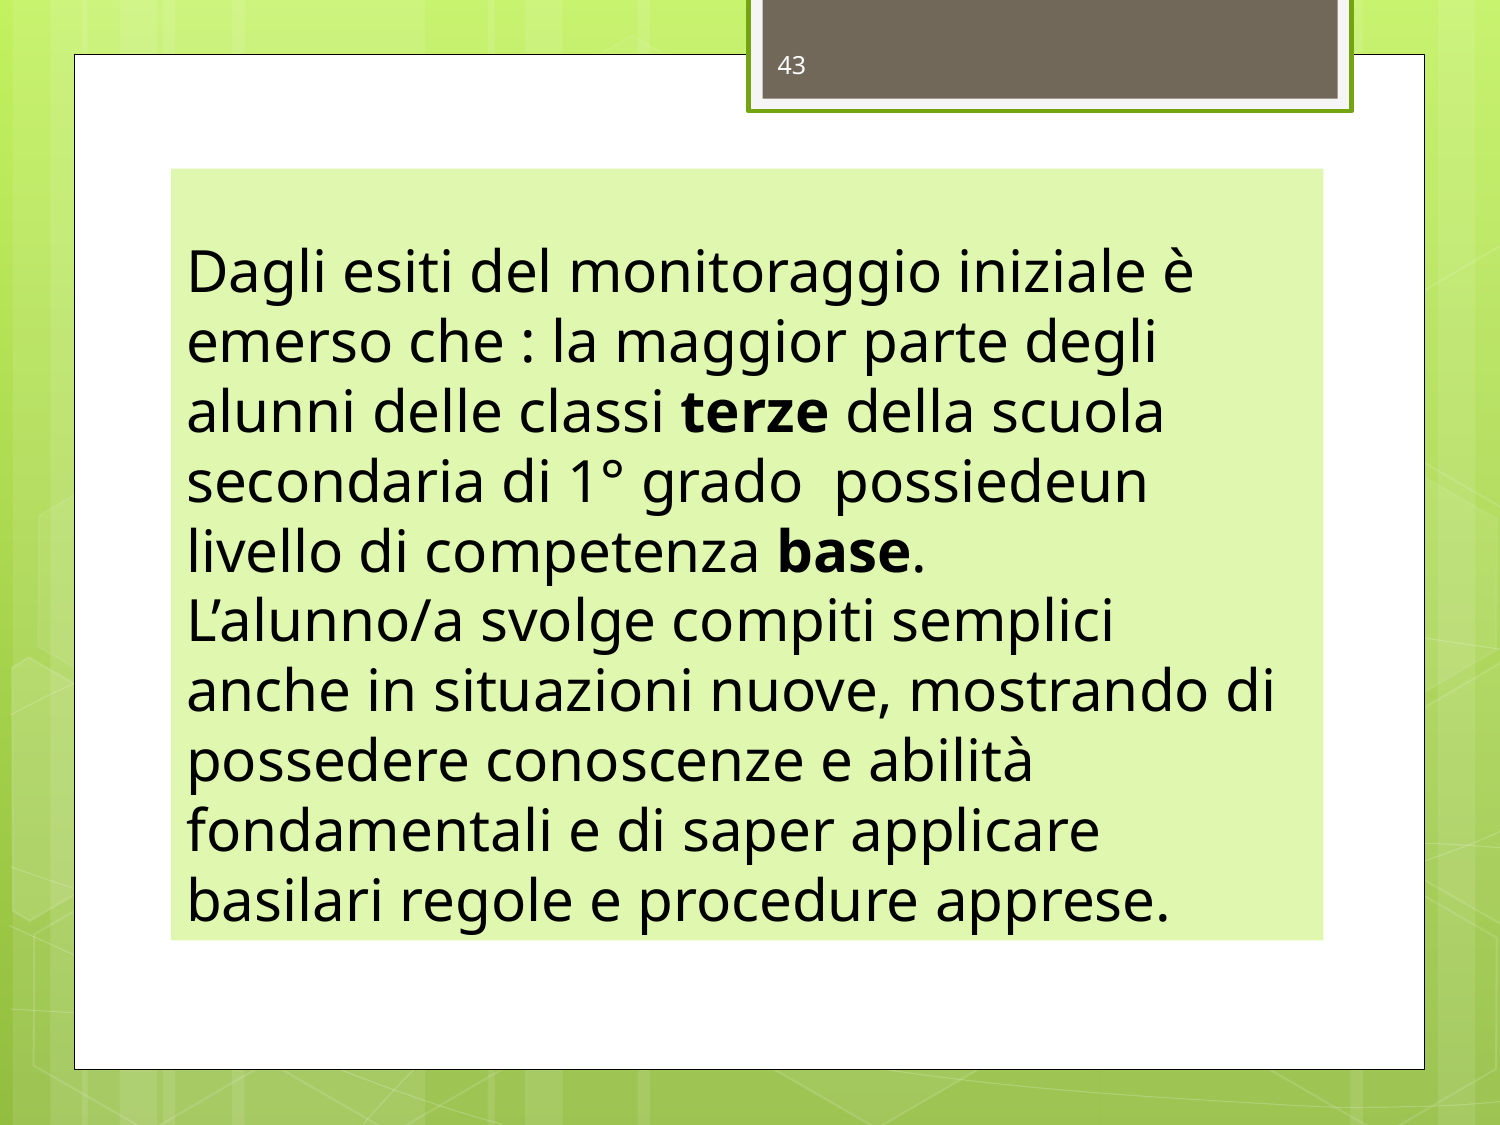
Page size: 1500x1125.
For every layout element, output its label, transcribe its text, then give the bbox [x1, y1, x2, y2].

title Dagli esiti del monitoraggio iniziale è emerso che : la maggior parte degli alunni delle classi terze della scuola secondaria di 1° grado possiedeun livello di competenza base. L’alunno/a svolge compiti semplici anche in situazioni nuove, mostrando di possedere conoscenze e abilità fondamentali e di saper applicare basilari regole e procedure apprese. [171, 168, 1324, 941]
slide_number 43 [762, 36, 982, 97]
